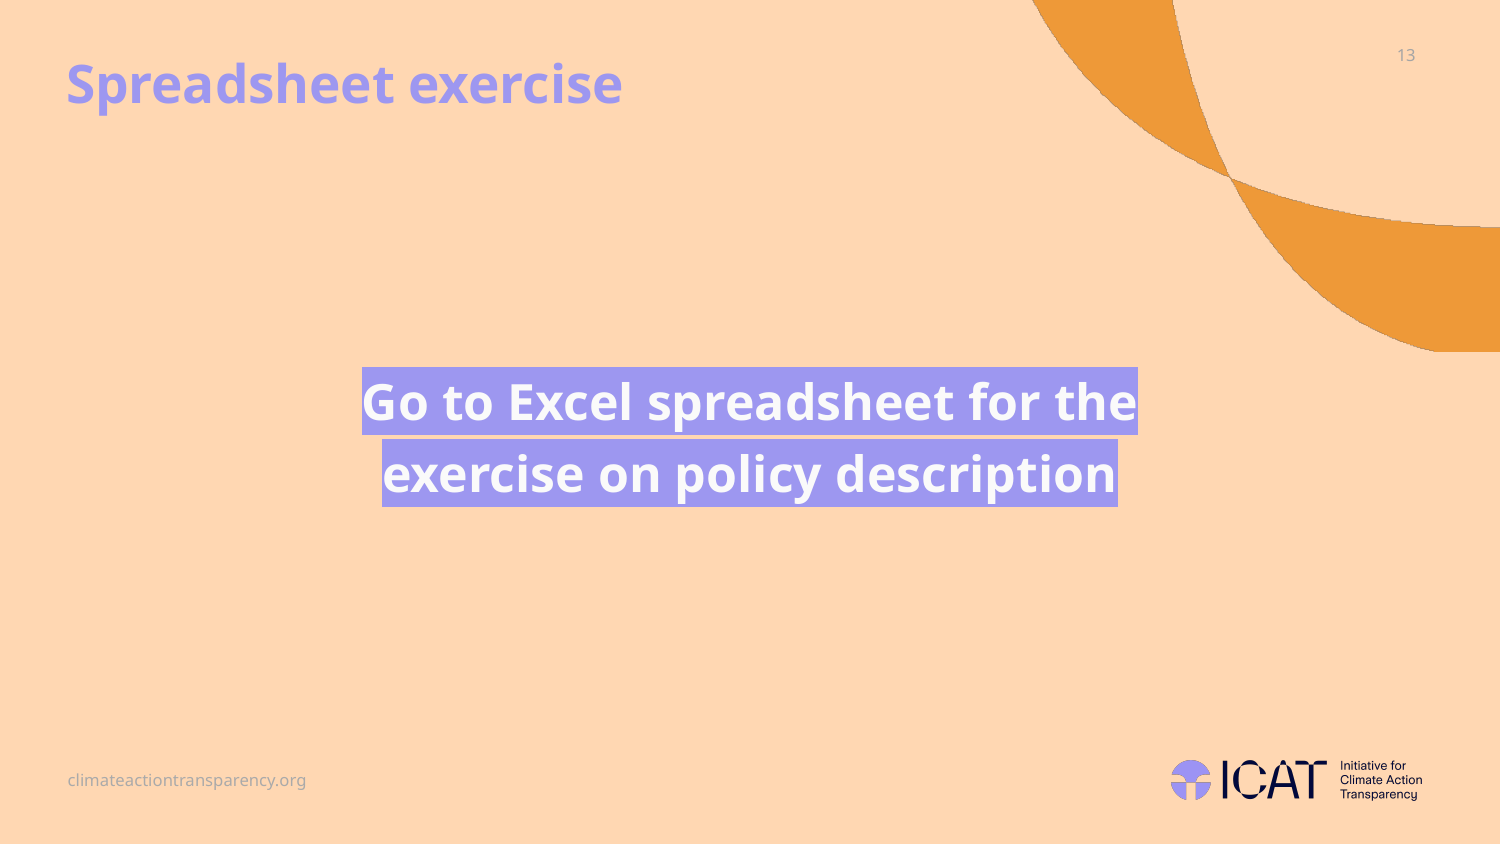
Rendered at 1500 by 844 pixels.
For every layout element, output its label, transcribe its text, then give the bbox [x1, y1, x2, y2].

text_box Go to Excel spreadsheet for the exercise on policy description [306, 366, 1194, 494]
picture [976, 0, 1500, 352]
table_cell Very likely [383, 494, 1117, 506]
title Spreadsheet exercise [51, 35, 1449, 130]
picture [1171, 724, 1459, 835]
